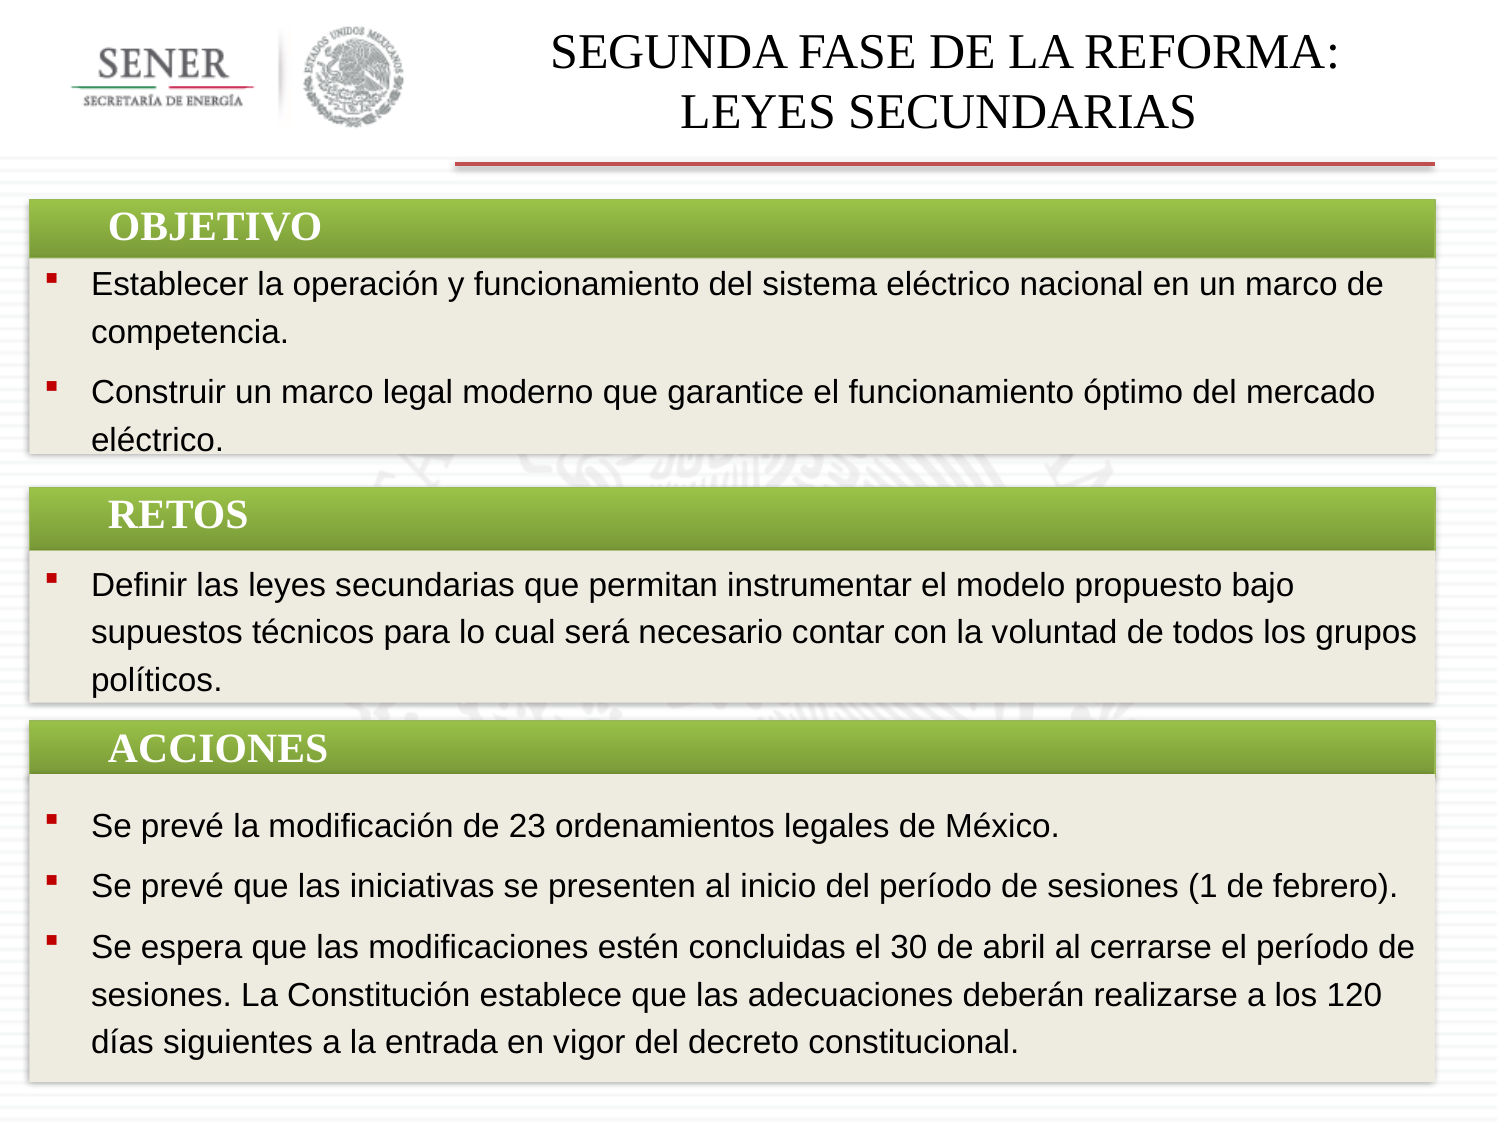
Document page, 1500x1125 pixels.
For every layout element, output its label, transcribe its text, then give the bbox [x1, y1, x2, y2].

text_box Establecer la operación y funcionamiento del sistema eléctrico nacional en un marco de competencia. Construir un marco legal moderno que garantice el funcionamiento óptimo del mercado eléctrico. [29, 258, 1436, 455]
text_box Objetivo [29, 199, 1436, 257]
text_box Definir las leyes secundarias que permitan instrumentar el modelo propuesto bajo supuestos técnicos para lo cual será necesario contar con la voluntad de todos los grupos políticos. [29, 550, 1436, 703]
text_box Se prevé la modificación de 23 ordenamientos legales de México. Se prevé que las iniciativas se presenten al inicio del período de sesiones (1 de febrero). Se espera que las modificaciones estén concluidas el 30 de abril al cerrarse el período de sesiones. La Constitución establece que las adecuaciones deberán realizarse a los 120 días siguientes a la entrada en vigor del decreto constitucional. [29, 773, 1436, 1083]
text_box Acciones [29, 720, 1436, 773]
title Segunda fase de la Reforma: Leyes Secundarias [407, 0, 1496, 162]
text_box Retos [29, 487, 1436, 549]
picture [0, 0, 1500, 1122]
